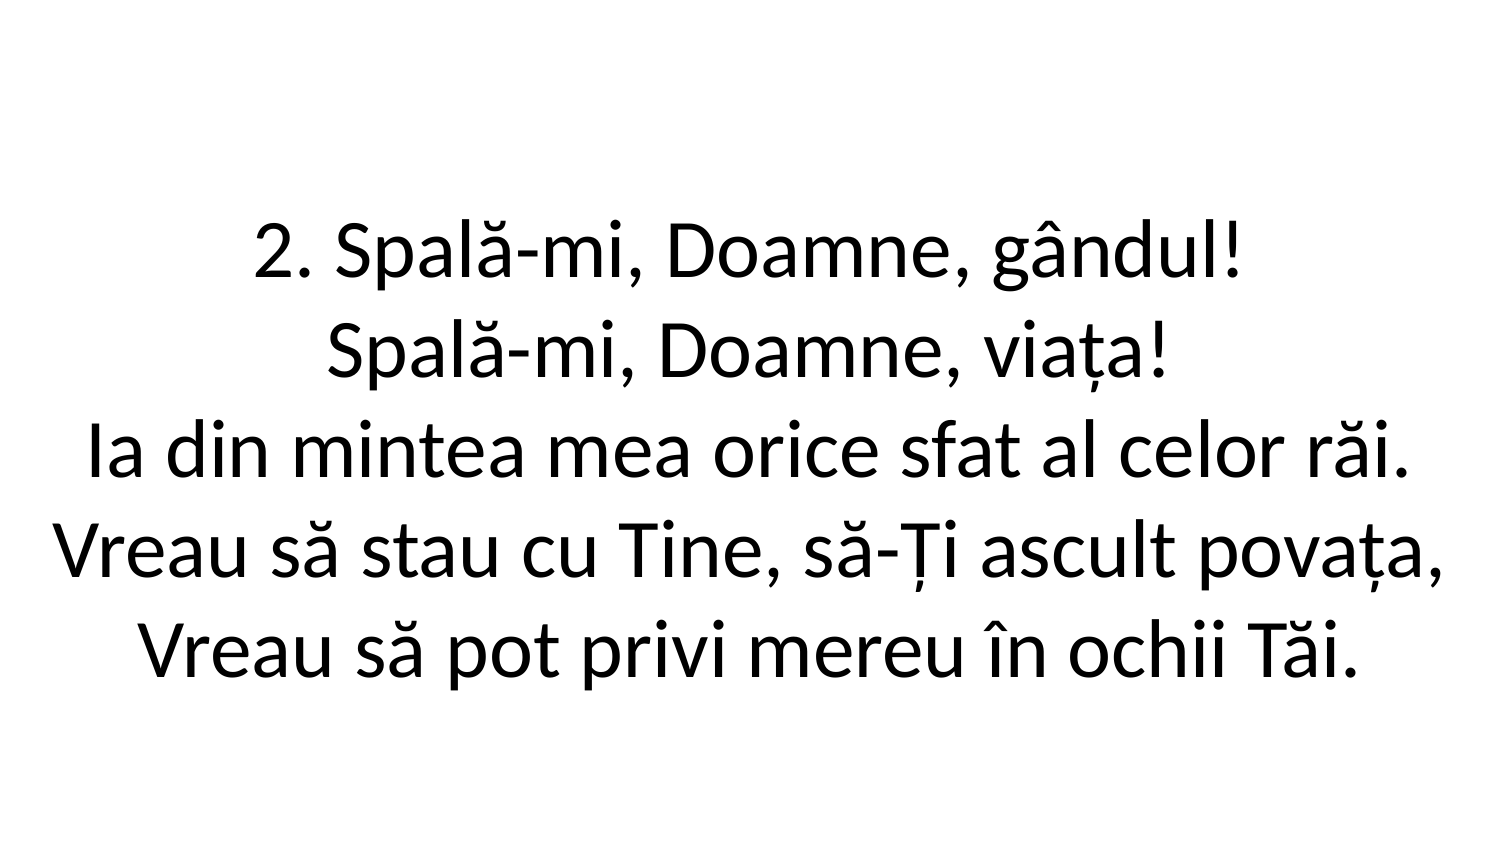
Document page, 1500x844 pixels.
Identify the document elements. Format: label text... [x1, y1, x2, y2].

text_box 2. Spală-mi, Doamne, gândul! Spală-mi, Doamne, viața! Ia din mintea mea orice sfat al celor răi. Vreau să stau cu Tine, să-Ți ascult povața, Vreau să pot privi mereu în ochii Tăi. [37, 142, 1463, 702]
